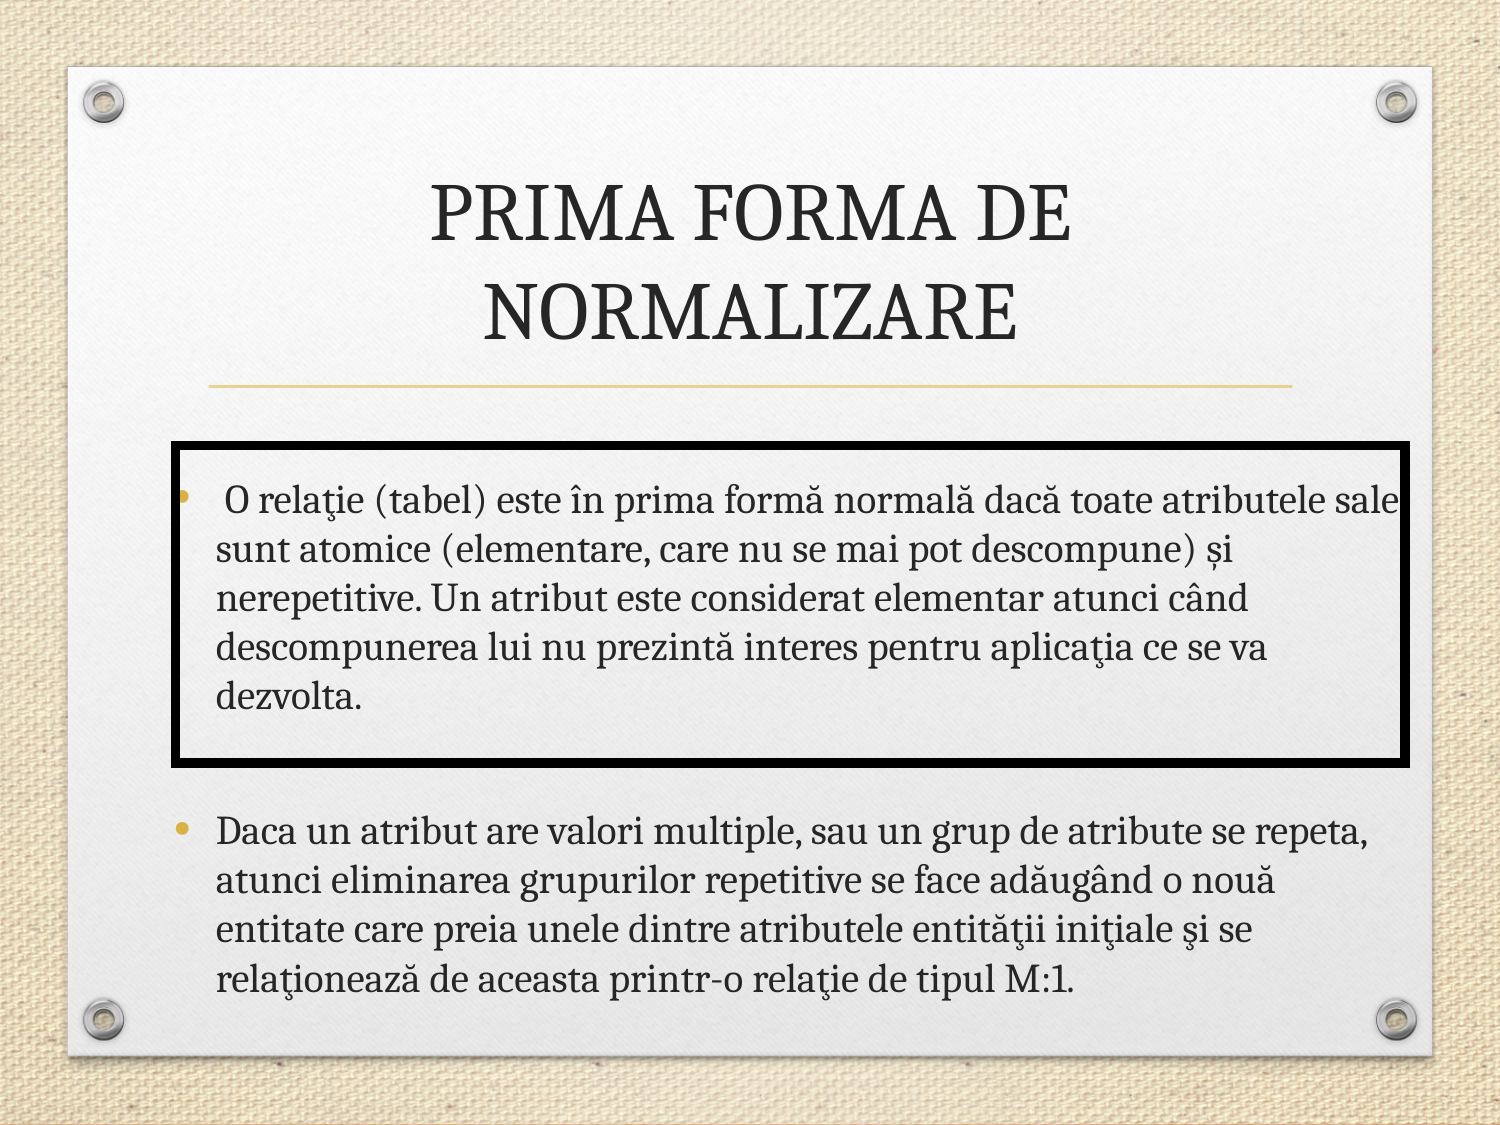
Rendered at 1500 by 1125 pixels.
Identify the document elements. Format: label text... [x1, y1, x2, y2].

list O relaţie (tabel) este în prima formă normală dacă toate atributele sale sunt atomice (elementare, care nu se mai pot descompune) şi nerepetitive. Un atribut este considerat elementar atunci când descompunerea lui nu prezintă interes pentru aplicaţia ce se va dezvolta. Daca un atribut are valori multiple, sau un grup de atribute se repeta, atunci eliminarea grupurilor repetitive se face adăugând o nouă entitate care preia unele dintre atributele entităţii iniţiale şi se relaţionează de aceasta printr-o relaţie de tipul M:1. [159, 397, 1422, 1012]
picture [0, 0, 1500, 1125]
title PRIMA FORMA DE NORMALIZARE [193, 150, 1309, 365]
text_box [175, 445, 1405, 763]
